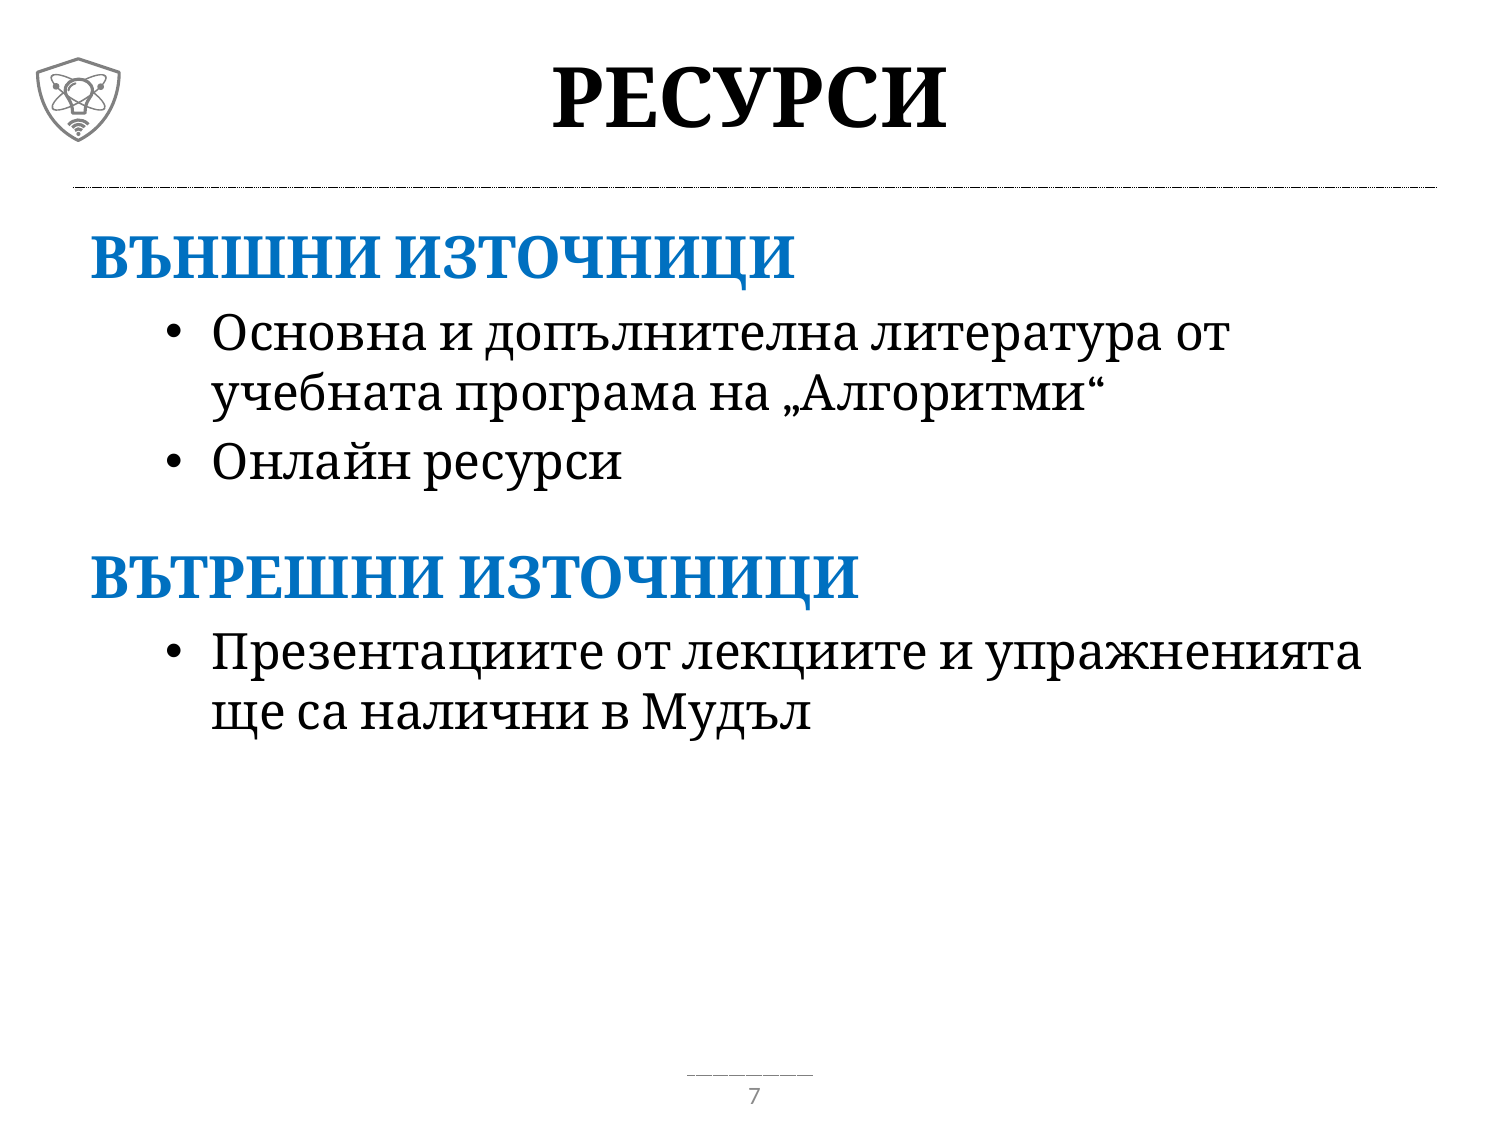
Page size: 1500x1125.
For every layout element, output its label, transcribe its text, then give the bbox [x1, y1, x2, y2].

slide_number 7 [579, 1065, 930, 1125]
list Външни източници Основна и допълнителна литература от учебната програма на „Алгоритми“ Онлайн ресурси Вътрешни източници Презентациите от лекциите и упражненията ще са налични в Мудъл [75, 212, 1450, 1063]
title Ресурси [0, 0, 1500, 188]
